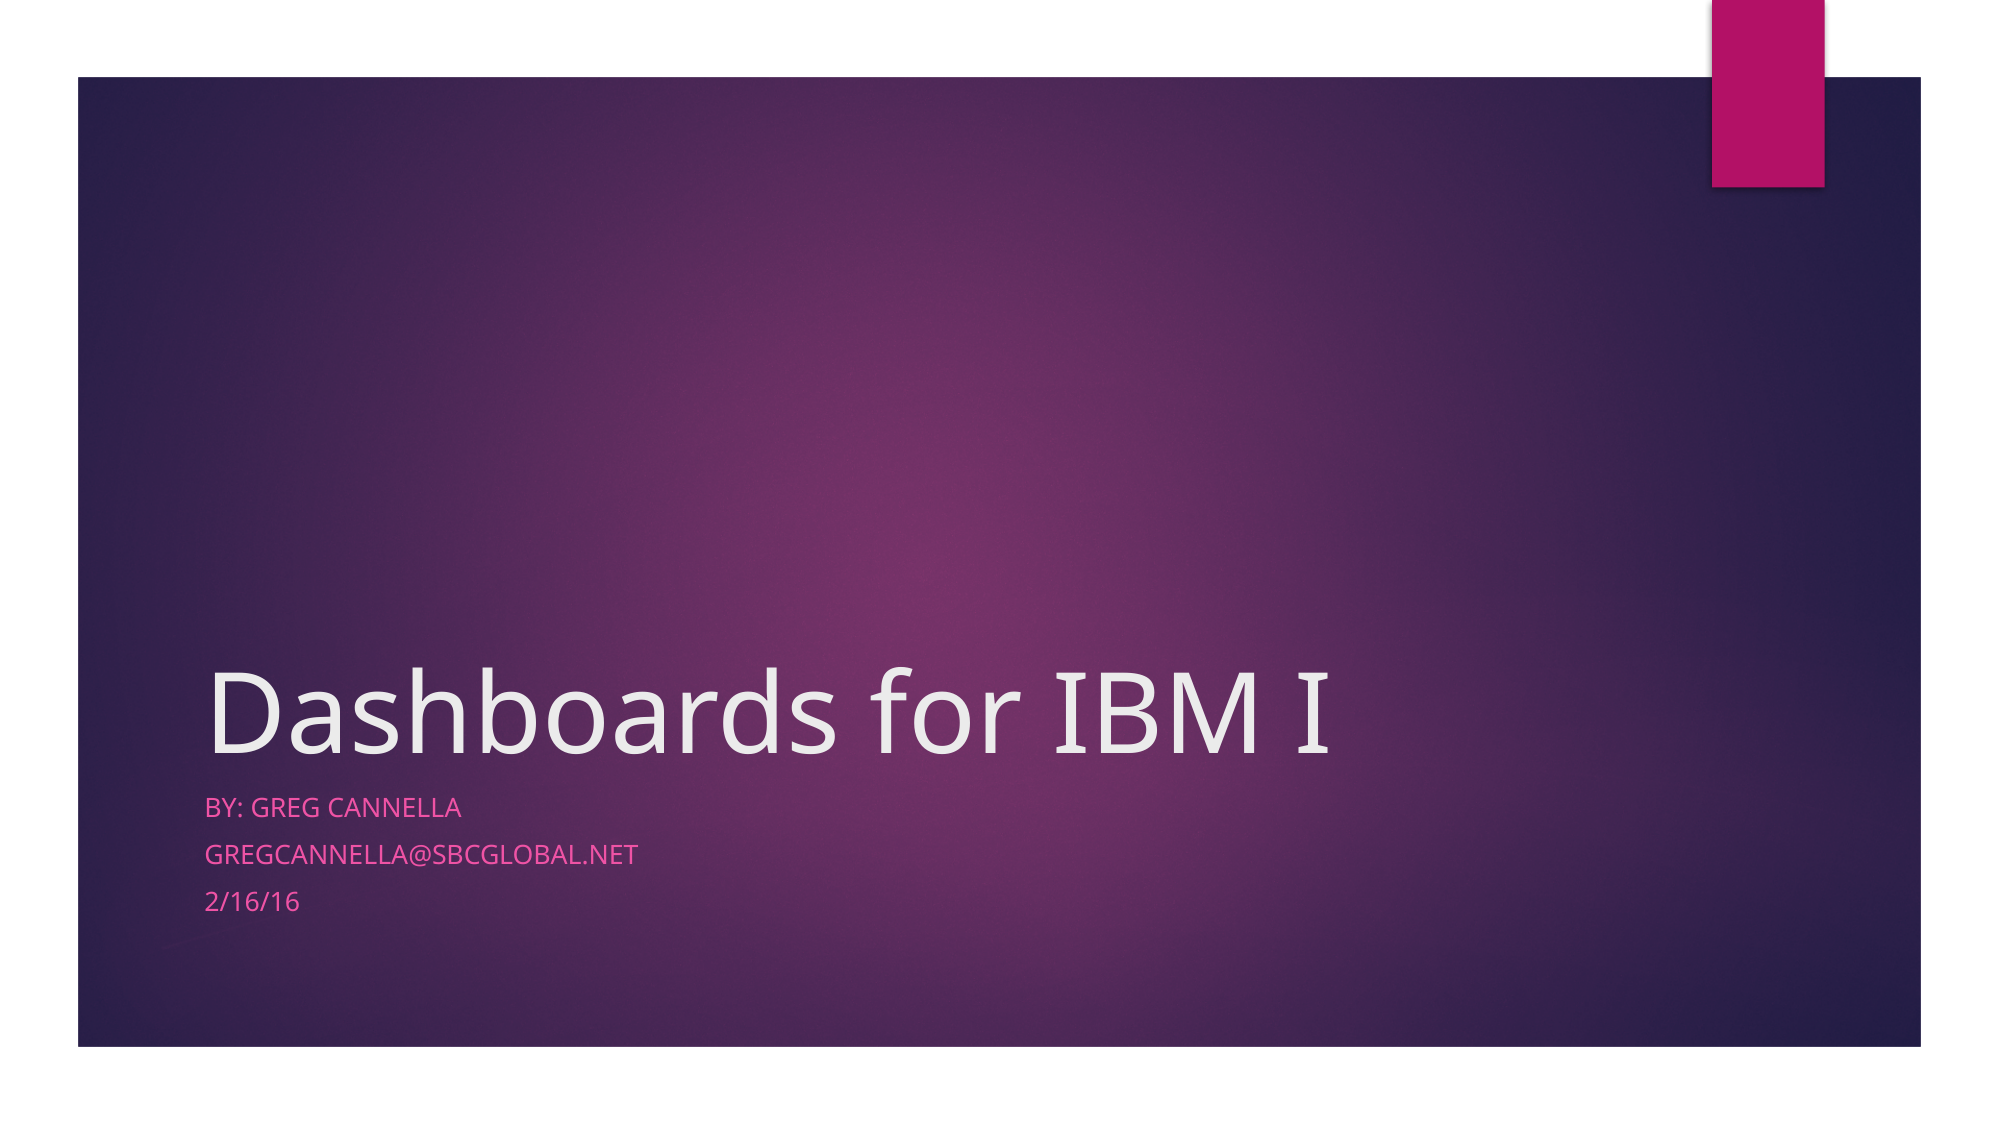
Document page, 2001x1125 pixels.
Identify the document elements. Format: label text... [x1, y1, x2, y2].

title Dashboards for IBM I [189, 344, 1638, 783]
subtitle By: Greg Cannella gregcannella@sbcglobal.net 2/16/16 [189, 783, 1638, 925]
